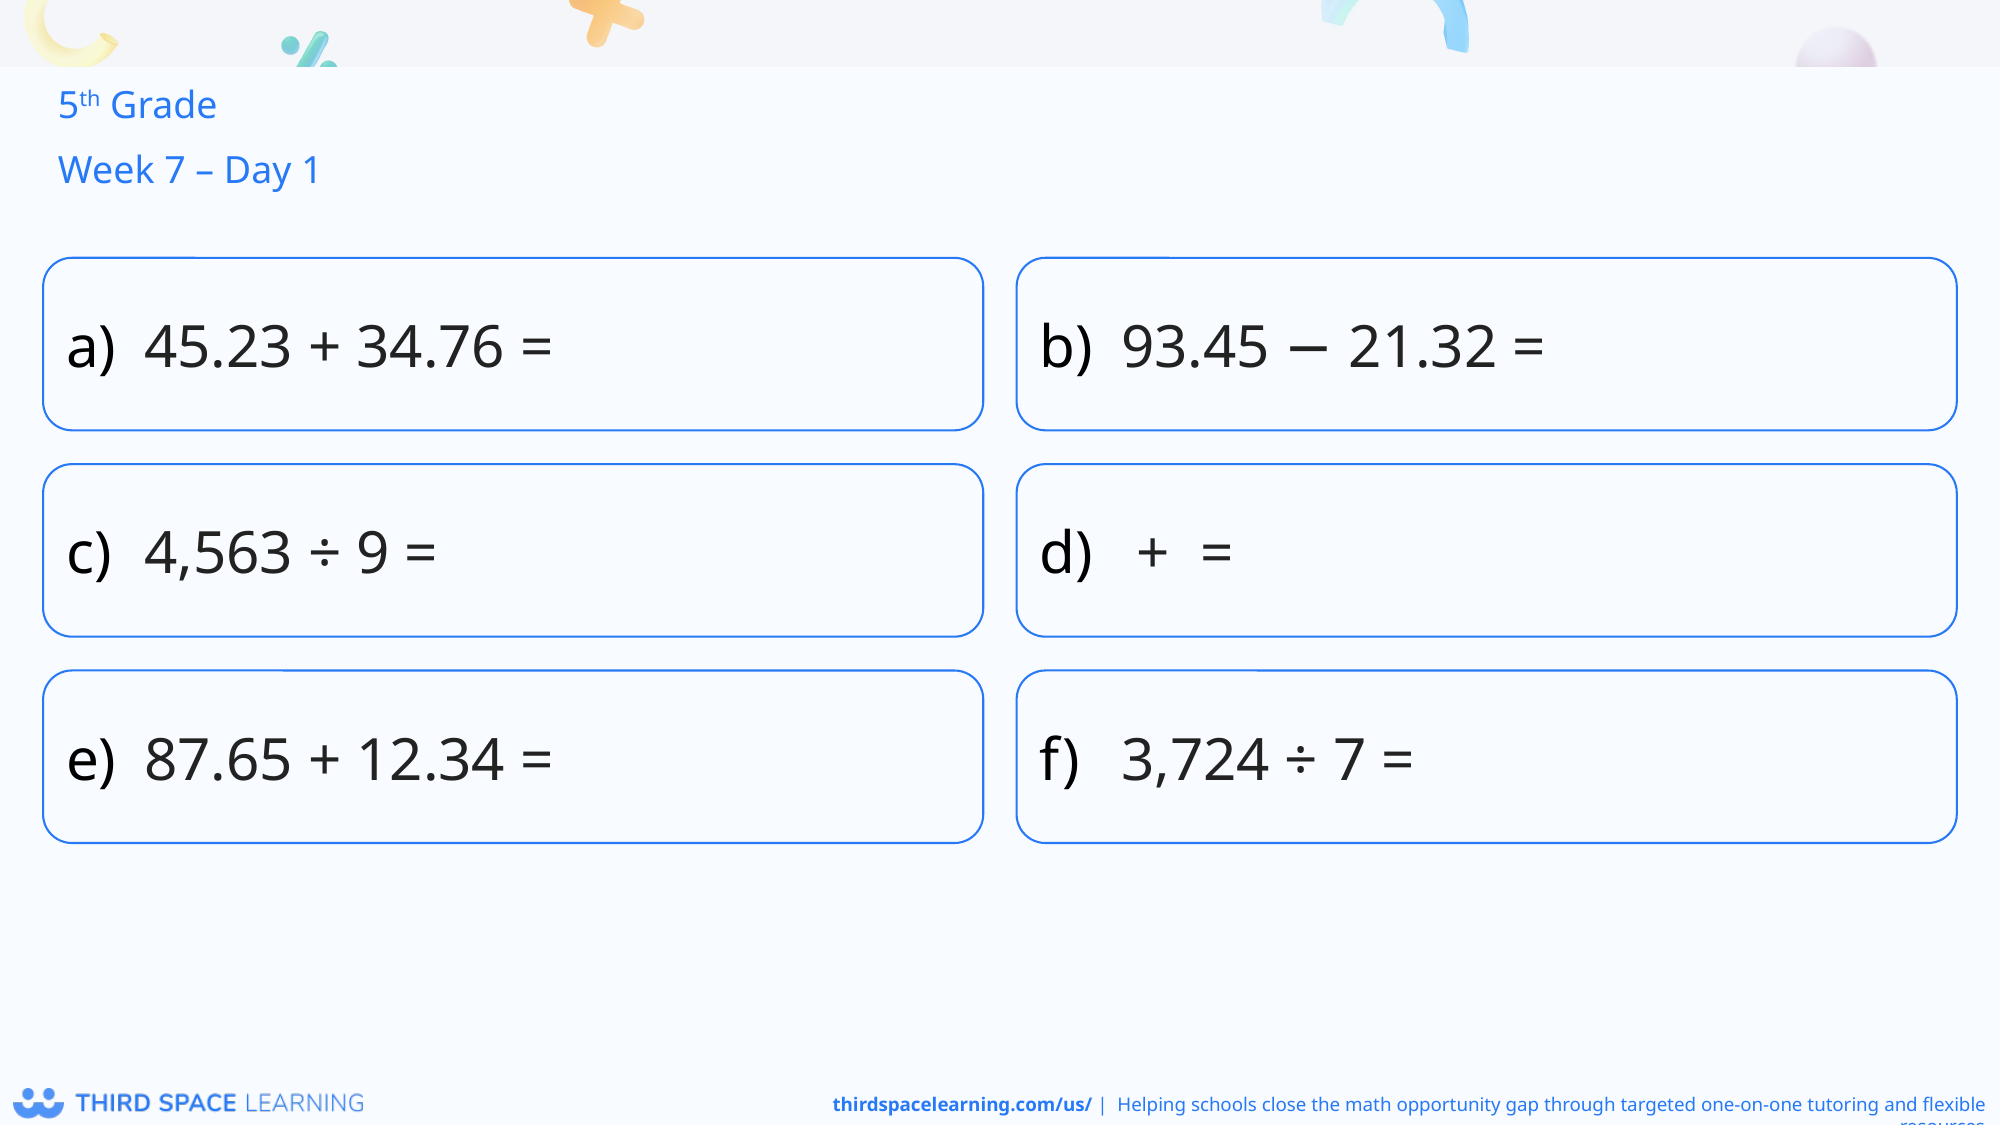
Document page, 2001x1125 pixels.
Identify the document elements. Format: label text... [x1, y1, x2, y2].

list 4,563 ÷ 9 = [129, 478, 962, 623]
list 45.23 + 34.76 = [129, 272, 962, 416]
list 93.45 − 21.32 = [1106, 272, 1939, 416]
text_box 5th Grade Week 7 – Day 1 [43, 73, 509, 212]
list 3,724 ÷ 7 = [1106, 684, 1939, 829]
list 87.65 + 12.34 = [129, 684, 962, 829]
picture [13, 1088, 365, 1119]
picture [0, 0, 2000, 67]
